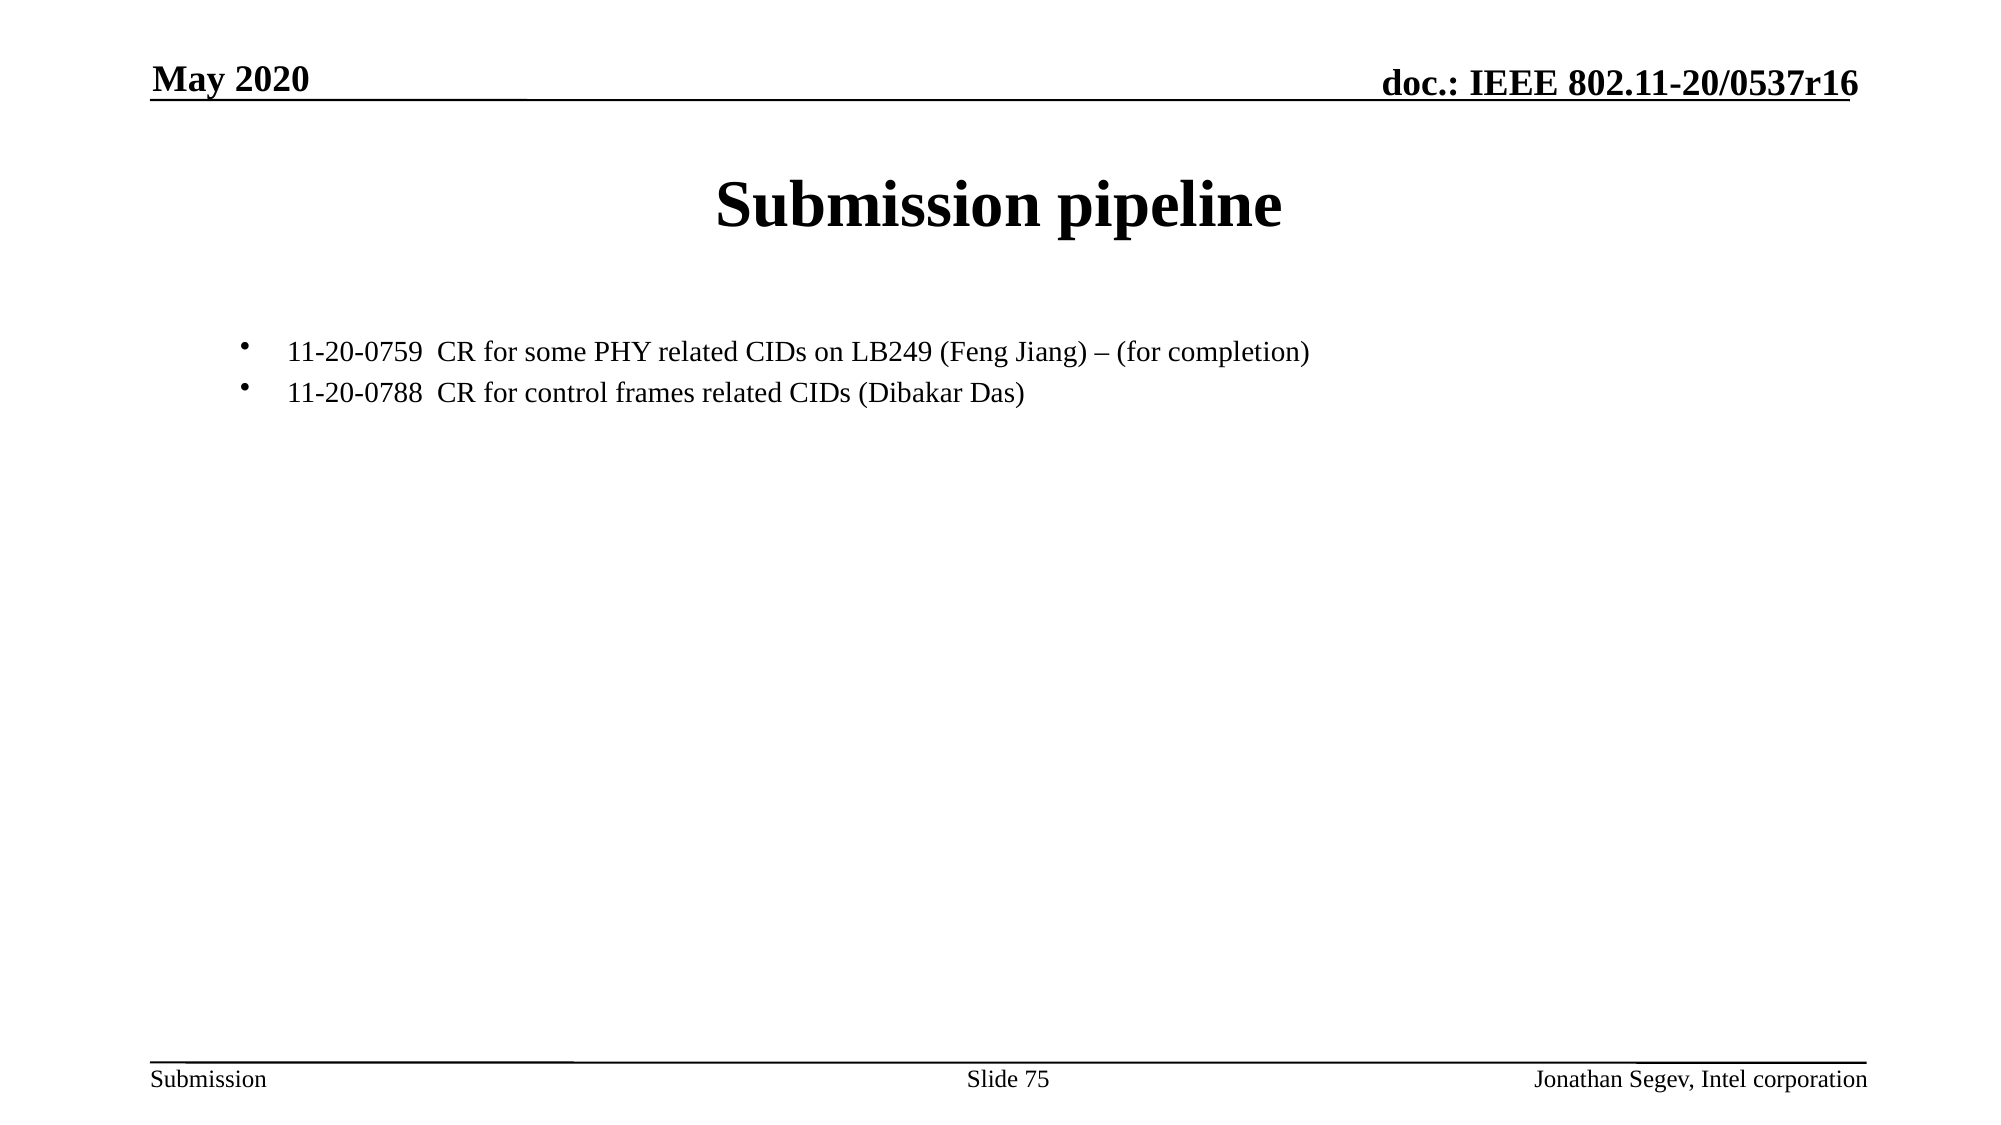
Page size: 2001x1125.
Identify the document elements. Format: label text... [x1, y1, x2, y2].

footer Jonathan Segev, Intel corporation [1171, 1061, 1869, 1093]
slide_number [152, 54, 563, 100]
slide_number Slide 75 [950, 1061, 1067, 1123]
list 11-20-0759 CR for some PHY related CIDs on LB249 (Feng Jiang) – (for completion) 11-20-0788 CR for control frames related CIDs (Dibakar Das) [149, 324, 1850, 1000]
title Submission pipeline [149, 112, 1850, 288]
